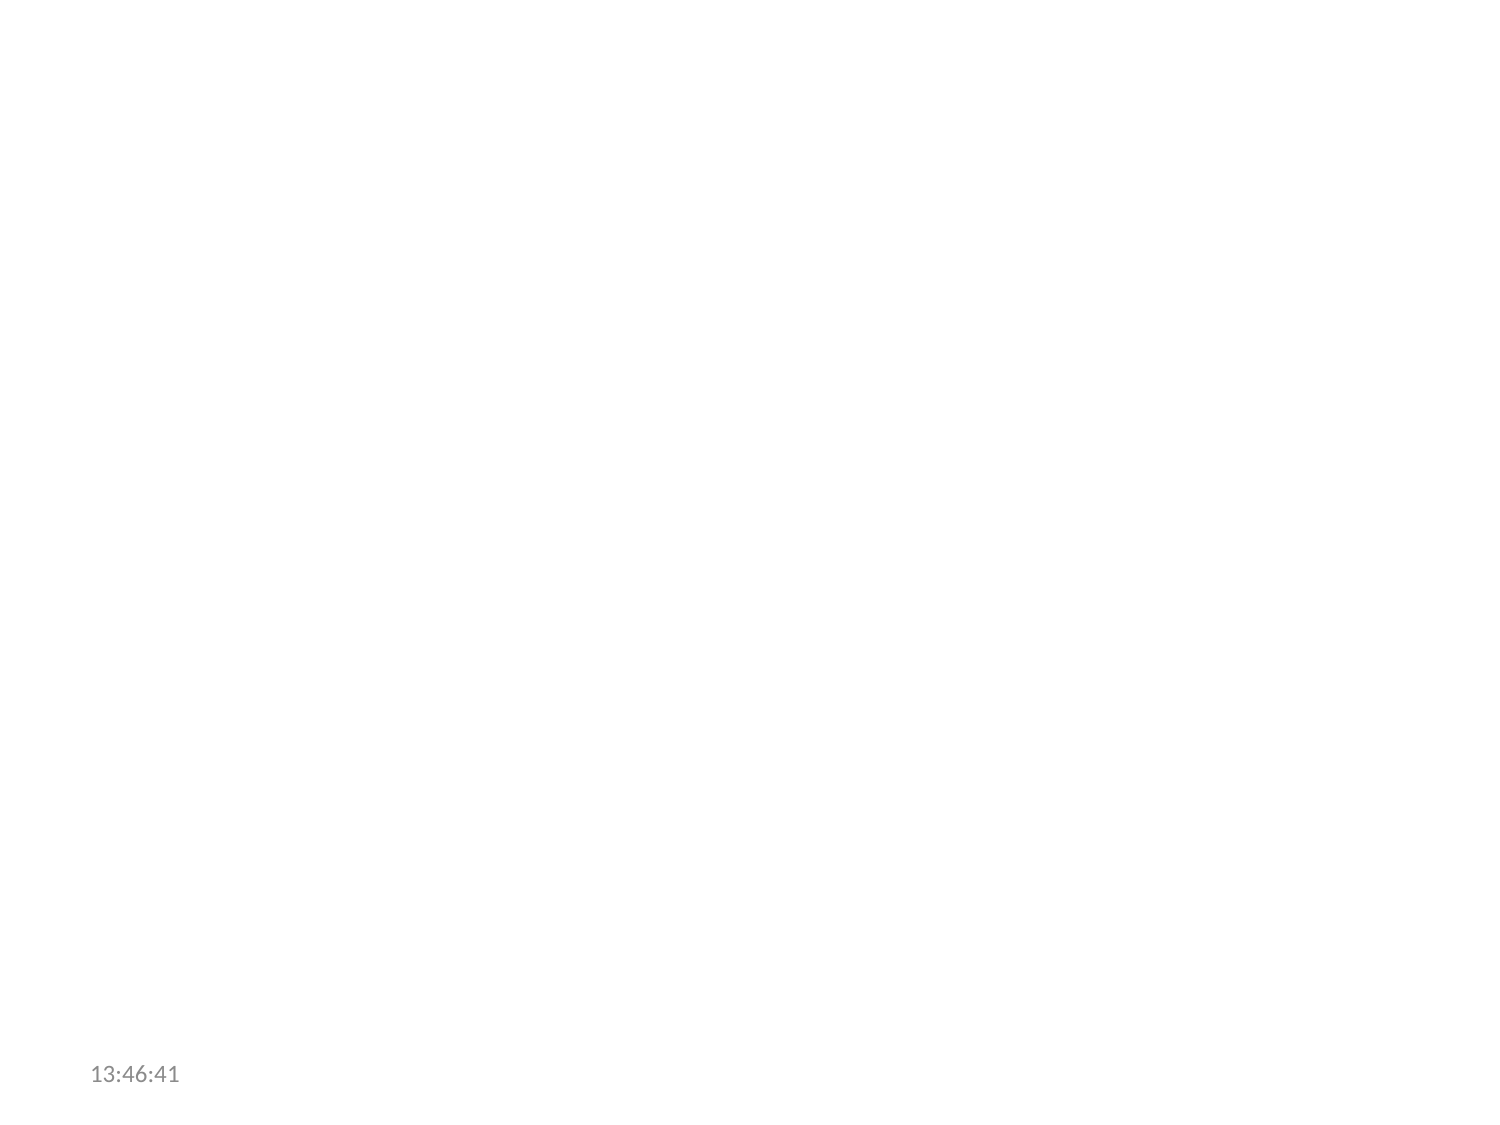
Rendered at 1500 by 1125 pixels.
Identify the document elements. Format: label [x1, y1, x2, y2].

slide_number [75, 1042, 425, 1103]
